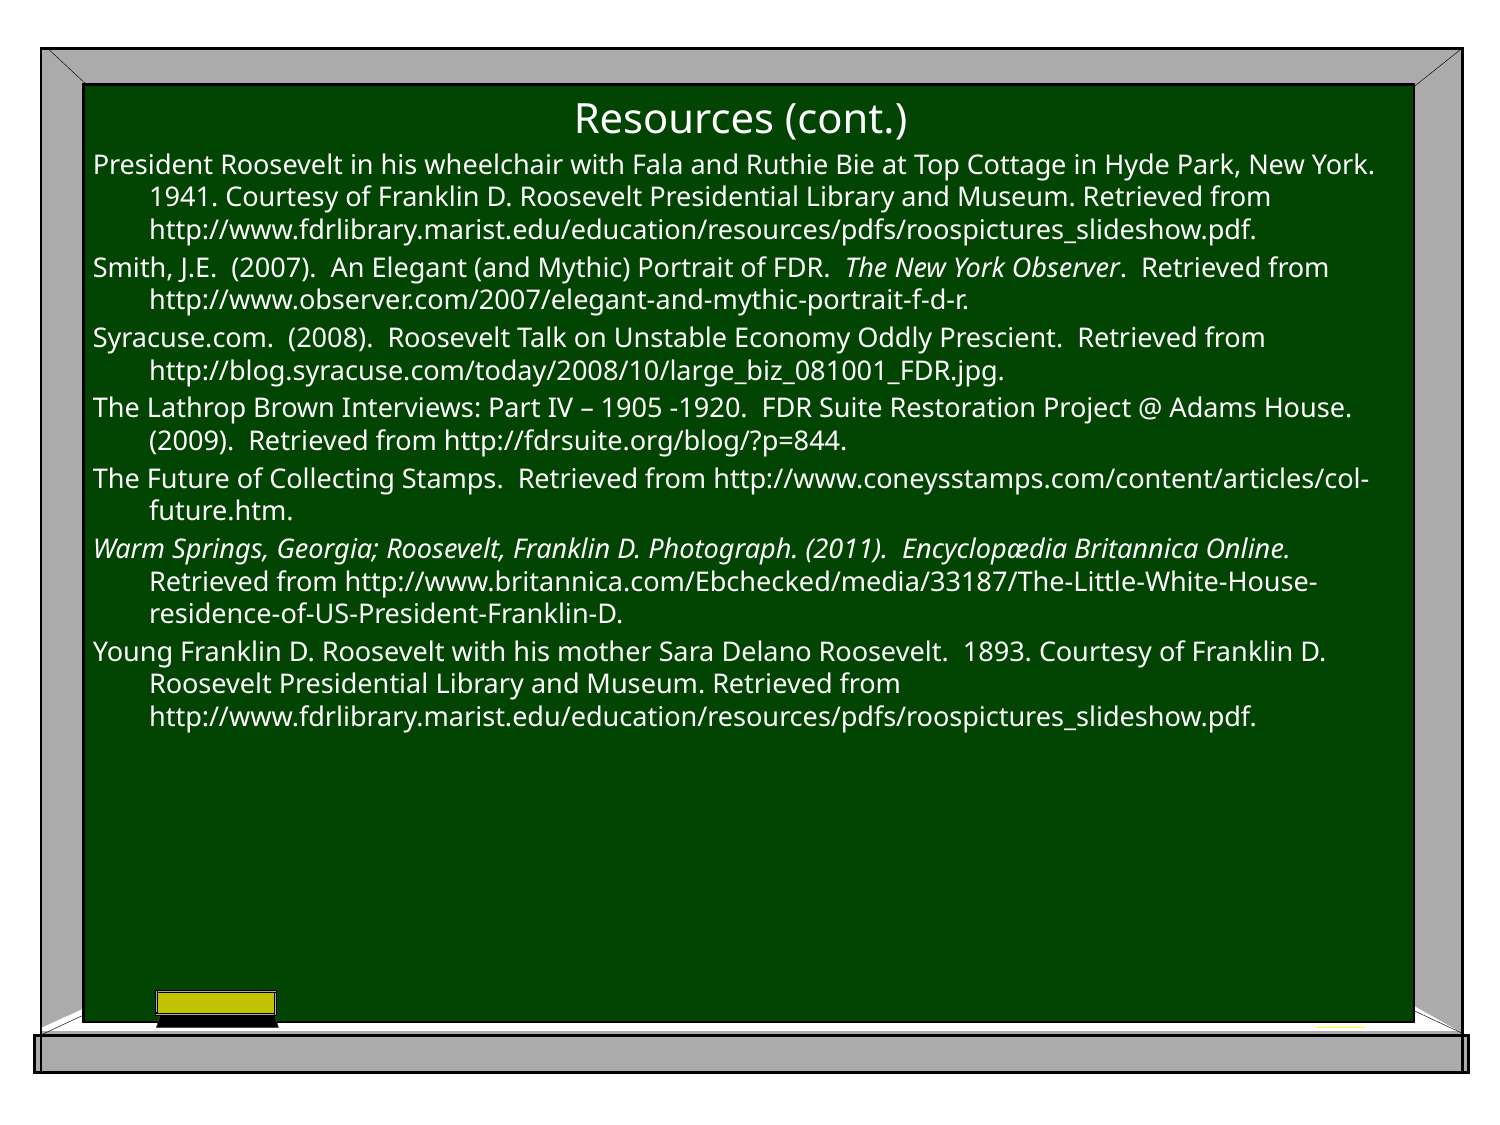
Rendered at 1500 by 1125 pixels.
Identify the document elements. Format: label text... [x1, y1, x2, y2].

list Resources (cont.) President Roosevelt in his wheelchair with Fala and Ruthie Bie at Top Cottage in Hyde Park, New York. 1941. Courtesy of Franklin D. Roosevelt Presidential Library and Museum. Retrieved from http://www.fdrlibrary.marist.edu/education/resources/pdfs/roospictures_slideshow.pdf. Smith, J.E. (2007). An Elegant (and Mythic) Portrait of FDR. The New York Observer. Retrieved from http://www.observer.com/2007/elegant-and-mythic-portrait-f-d-r. Syracuse.com. (2008). Roosevelt Talk on Unstable Economy Oddly Prescient. Retrieved from http://blog.syracuse.com/today/2008/10/large_biz_081001_FDR.jpg. The Lathrop Brown Interviews: Part IV – 1905 -1920. FDR Suite Restoration Project @ Adams House. (2009). Retrieved from http://fdrsuite.org/blog/?p=844. The Future of Collecting Stamps. Retrieved from http://www.coneysstamps.com/content/articles/col-future.htm. Warm Springs, Georgia; Roosevelt, Franklin D. Photograph. (2011). Encyclopædia Britannica Online. Retrieved from http://www.britannica.com/Ebchecked/media/33187/The-Little-White-House-residence-of-US-President-Franklin-D. Young Franklin D. Roosevelt with his mother Sara Delano Roosevelt. 1893. Courtesy of Franklin D. Roosevelt Presidential Library and Museum. Retrieved from http://www.fdrlibrary.marist.edu/education/resources/pdfs/roospictures_slideshow.pdf. [77, 83, 1404, 1001]
